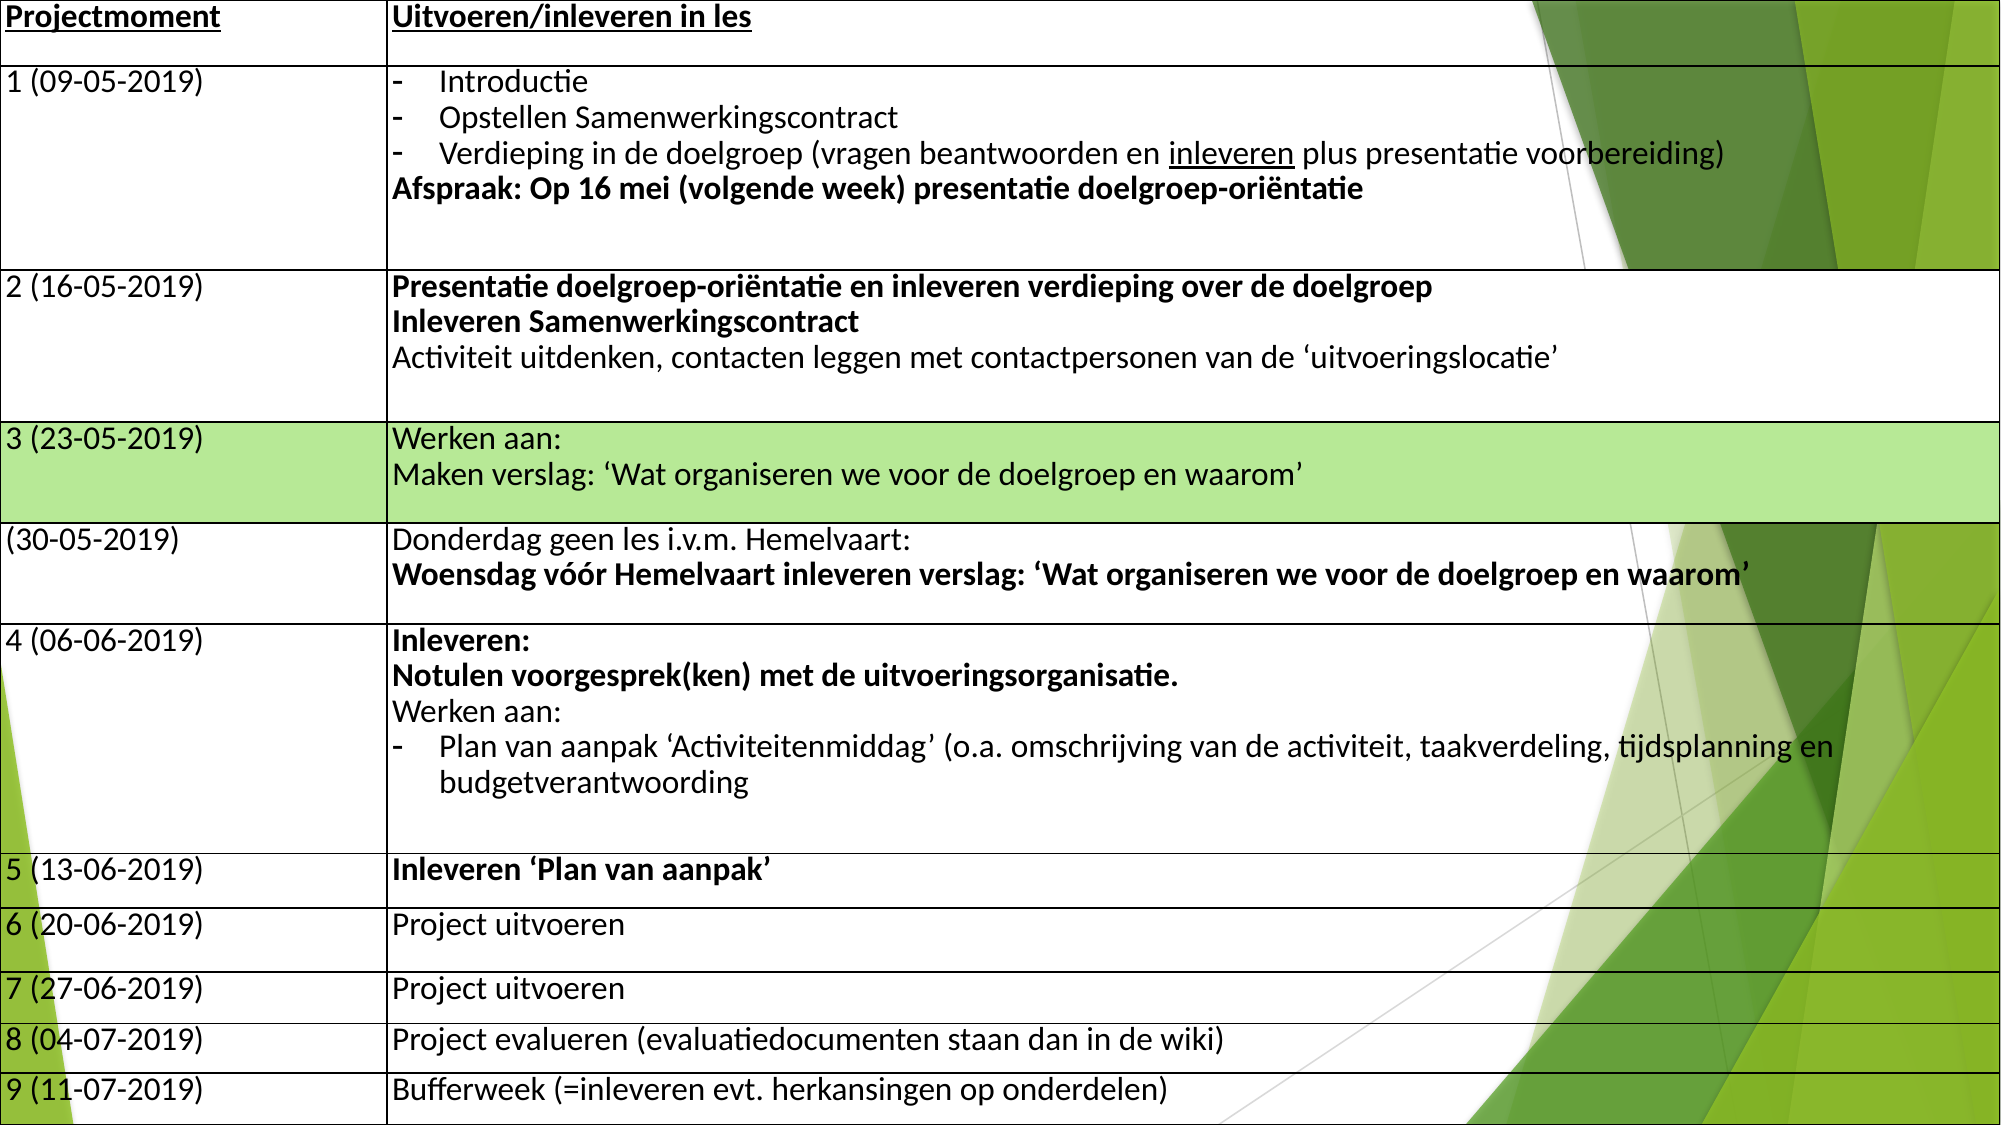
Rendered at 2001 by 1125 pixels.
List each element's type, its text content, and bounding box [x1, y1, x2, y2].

table_cell 5 (13-06-2019) [1, 854, 386, 907]
table_cell (30-05-2019) [1, 524, 386, 623]
table_header Projectmoment [1, 1, 386, 65]
table_cell Inleveren: Notulen voorgesprek(ken) met de uitvoeringsorganisatie. Werken aan: Plan van aanpak ‘Activiteitenmiddag’ (o.a. omschrijving van de activiteit, taakverdeling, tijdsplanning en budgetverantwoording [388, 625, 1999, 853]
table_cell 9 (11-07-2019) [1, 1074, 386, 1124]
table_cell Donderdag geen les i.v.m. Hemelvaart: Woensdag vóór Hemelvaart inleveren verslag: ‘Wat organiseren we voor de doelgroep en waarom’ [388, 524, 1999, 623]
table_cell 3 (23-05-2019) [1, 423, 386, 522]
table_cell 4 (06-06-2019) [1, 625, 386, 853]
table_cell Presentatie doelgroep-oriëntatie en inleveren verdieping over de doelgroep Inleveren Samenwerkingscontract Activiteit uitdenken, contacten leggen met contactpersonen van de ‘uitvoeringslocatie’ [388, 271, 1999, 421]
table_cell 1 (09-05-2019) [1, 67, 386, 269]
table_cell Bufferweek (=inleveren evt. herkansingen op onderdelen) [388, 1074, 1999, 1124]
table_cell Project uitvoeren [388, 909, 1999, 971]
table_cell Inleveren ‘Plan van aanpak’ [388, 854, 1999, 907]
table_cell 8 (04-07-2019) [1, 1024, 386, 1072]
table_cell 7 (27-06-2019) [1, 973, 386, 1023]
table_cell Introductie Opstellen Samenwerkingscontract Verdieping in de doelgroep (vragen beantwoorden en inleveren plus presentatie voorbereiding) Afspraak: Op 16 mei (volgende week) presentatie doelgroep-oriëntatie [388, 67, 1999, 269]
table_cell 6 (20-06-2019) [1, 909, 386, 971]
table_cell Werken aan: Maken verslag: ‘Wat organiseren we voor de doelgroep en waarom’ [388, 423, 1999, 522]
table_cell Project uitvoeren [388, 973, 1999, 1023]
table_cell 2 (16-05-2019) [1, 271, 386, 421]
table_cell Project evalueren (evaluatiedocumenten staan dan in de wiki) [388, 1024, 1999, 1072]
table_header Uitvoeren/inleveren in les [388, 1, 1999, 65]
